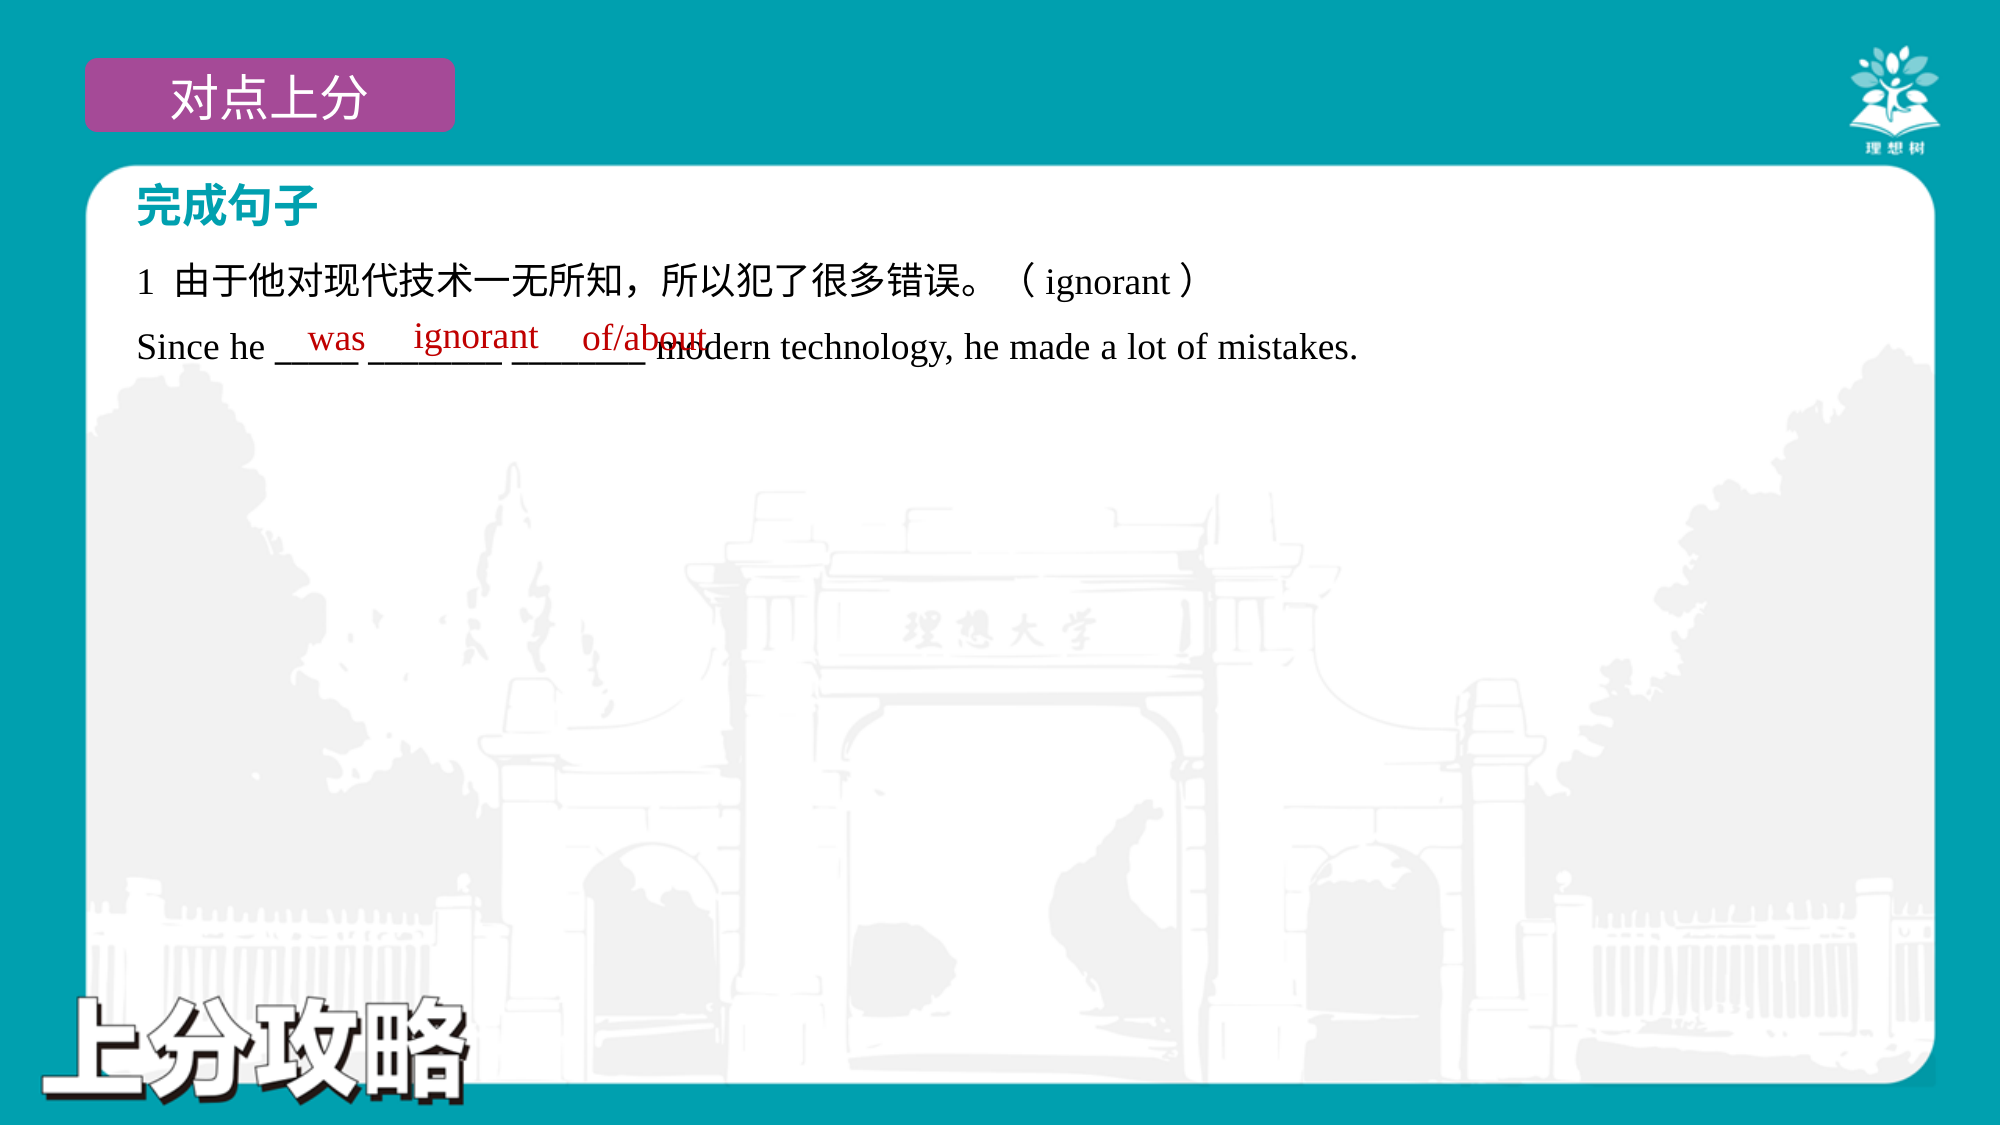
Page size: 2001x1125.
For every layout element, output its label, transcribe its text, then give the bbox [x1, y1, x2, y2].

text_box was [293, 293, 380, 352]
text_box of/about [568, 293, 721, 352]
text_box 完成句子 [136, 176, 1865, 232]
picture [0, 0, 2000, 1125]
text_box ignorant [399, 291, 553, 350]
text_box 1 由于他对现代技术一无所知，所以犯了很多错误。（ignorant） Since he _____ ________ ________ modern technology, he made a lot of mistakes. [136, 233, 1865, 360]
